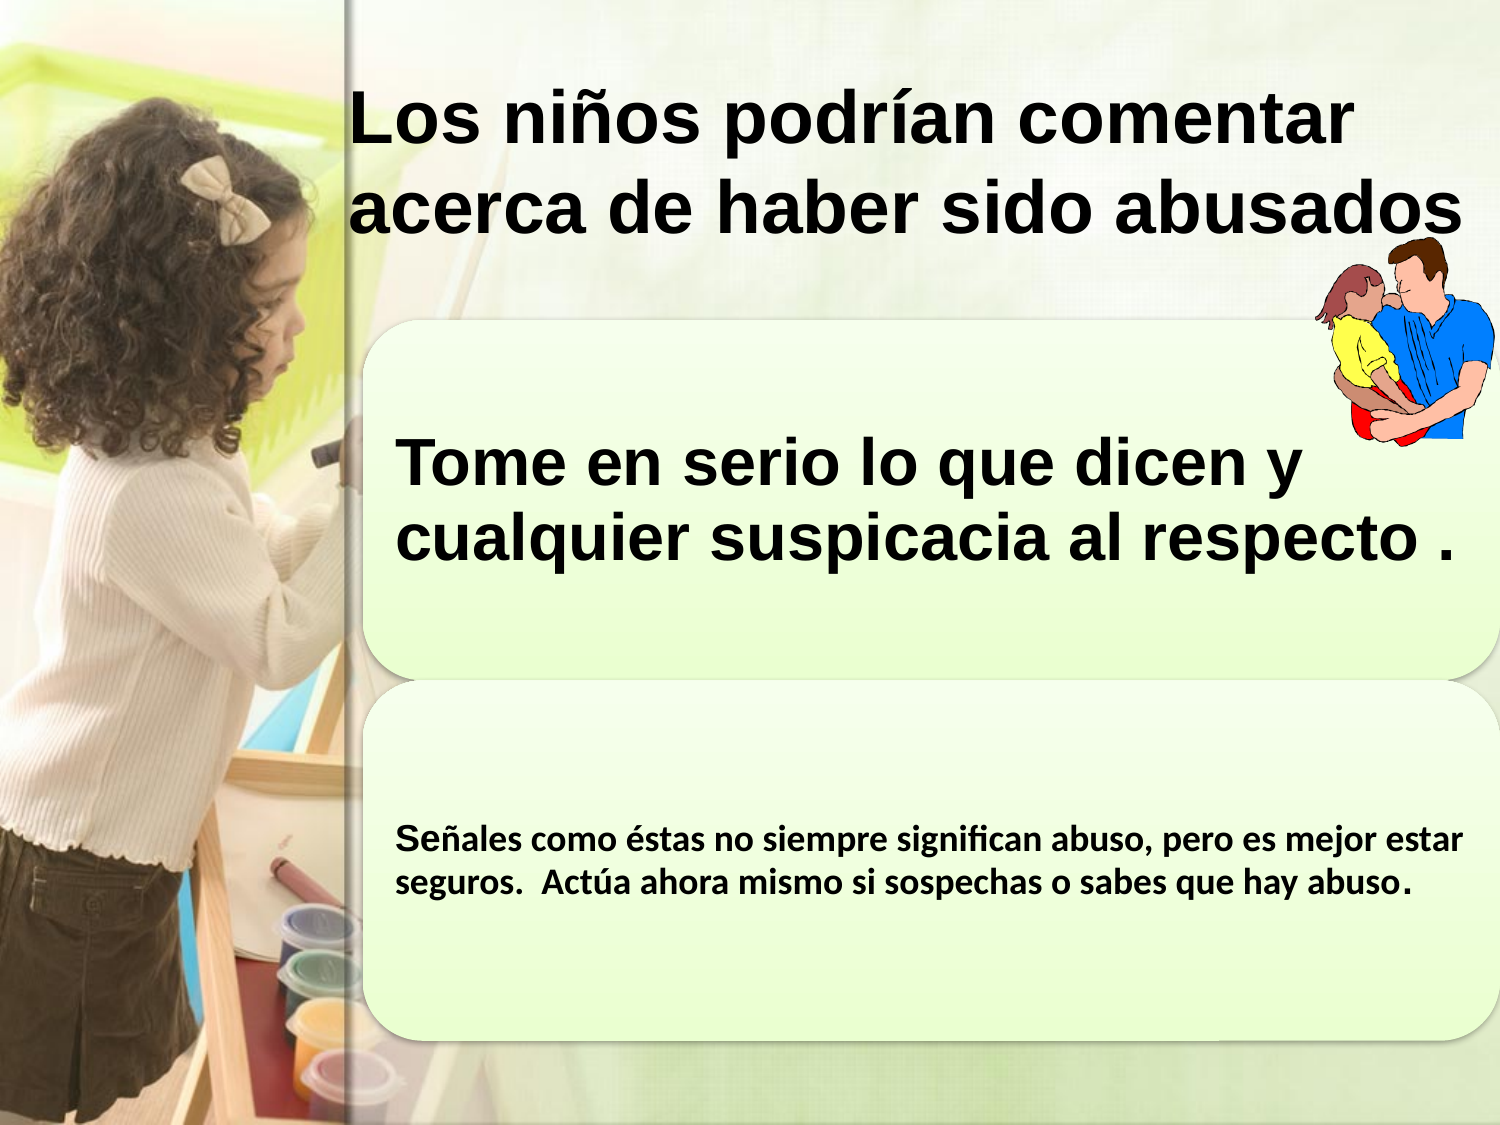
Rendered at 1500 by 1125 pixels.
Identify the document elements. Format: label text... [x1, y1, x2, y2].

picture [0, 0, 1500, 1125]
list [362, 319, 1500, 1041]
title Los niños podrían comentar acerca de haber sido abusados [333, 69, 1500, 248]
